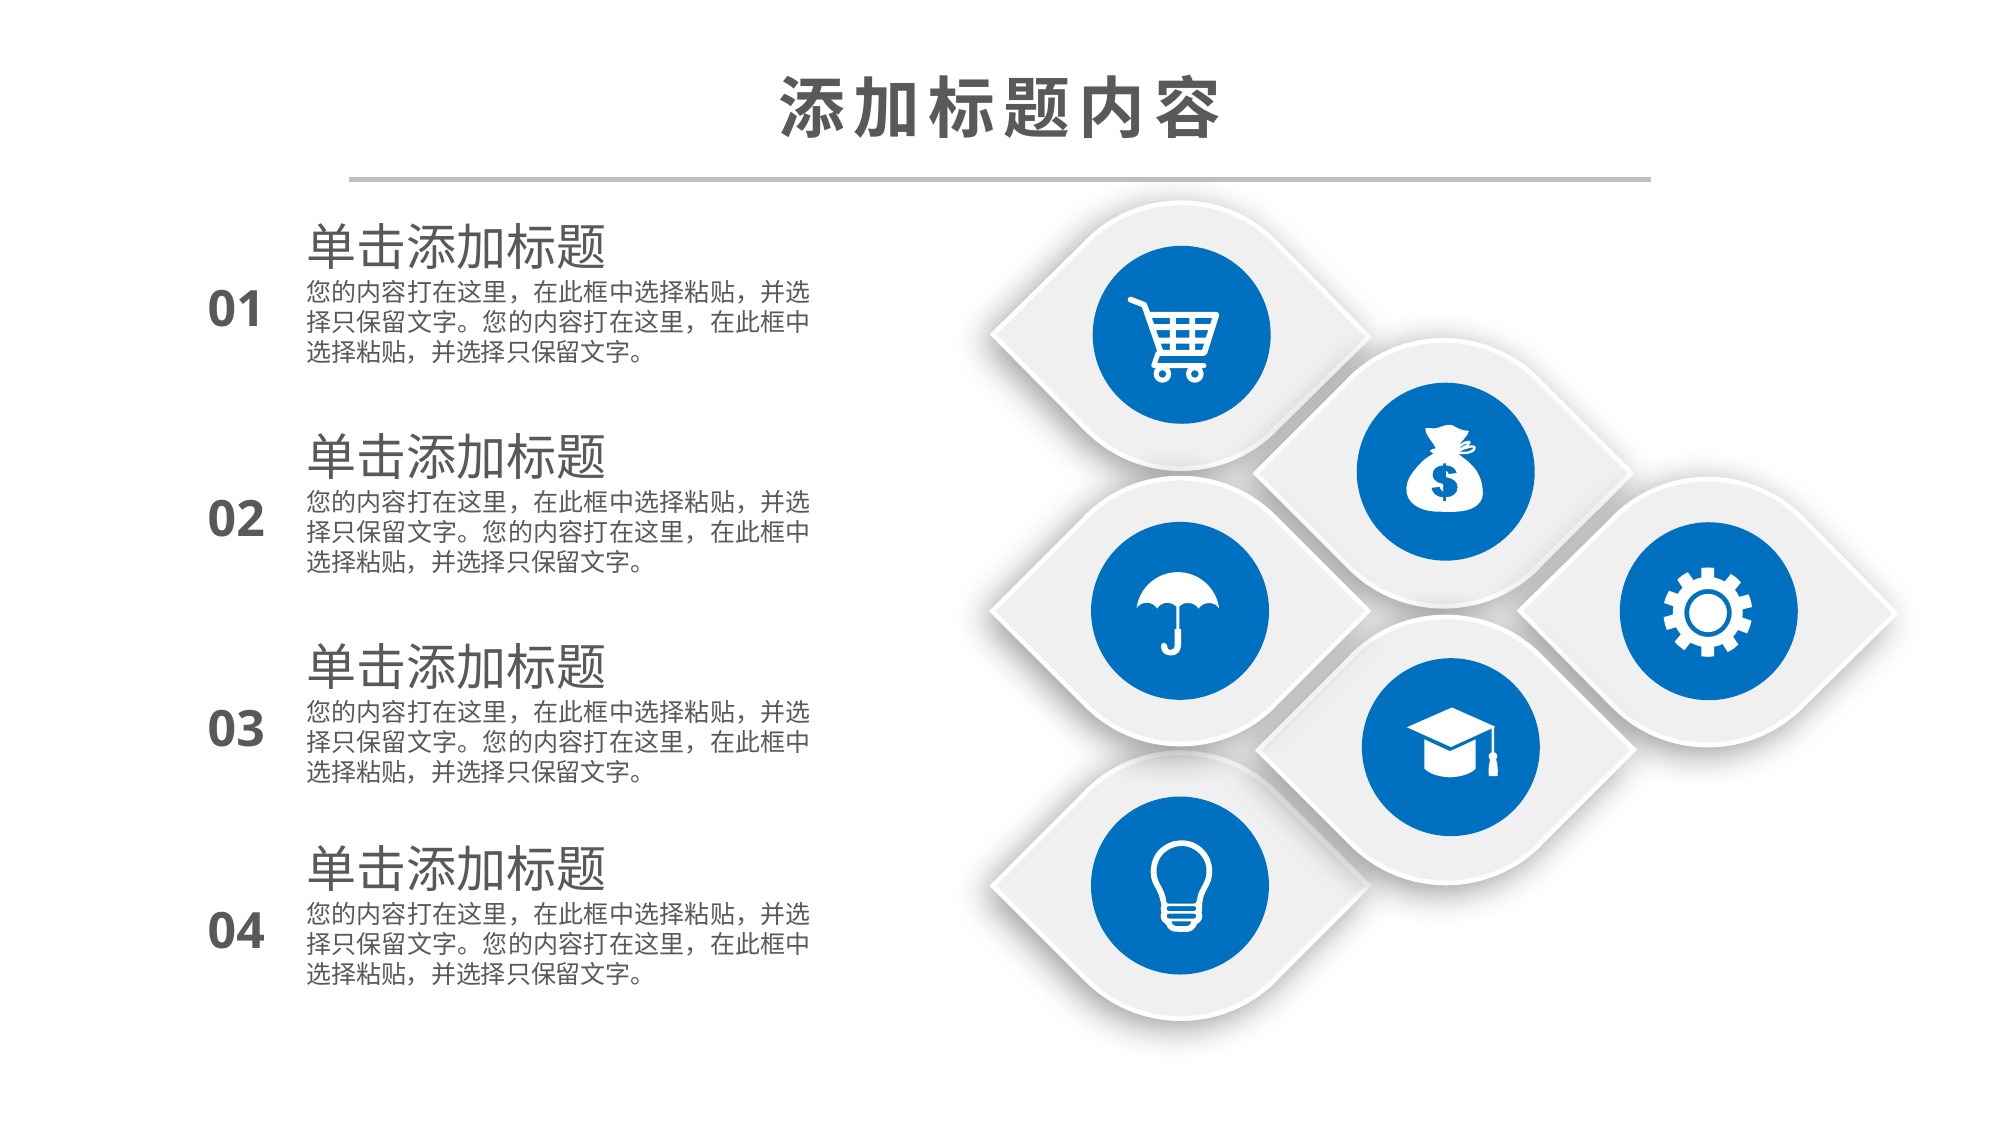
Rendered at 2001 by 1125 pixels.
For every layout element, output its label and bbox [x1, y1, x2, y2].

text_box [180, 628, 827, 826]
text_box [180, 830, 827, 1028]
text_box [1574, 479, 1841, 746]
text_box [1047, 752, 1314, 1019]
text_box [1047, 477, 1314, 744]
text_box [1310, 340, 1577, 607]
text_box [1312, 616, 1579, 883]
text_box [180, 208, 827, 406]
text_box [1047, 202, 1314, 469]
text_box [180, 418, 827, 616]
